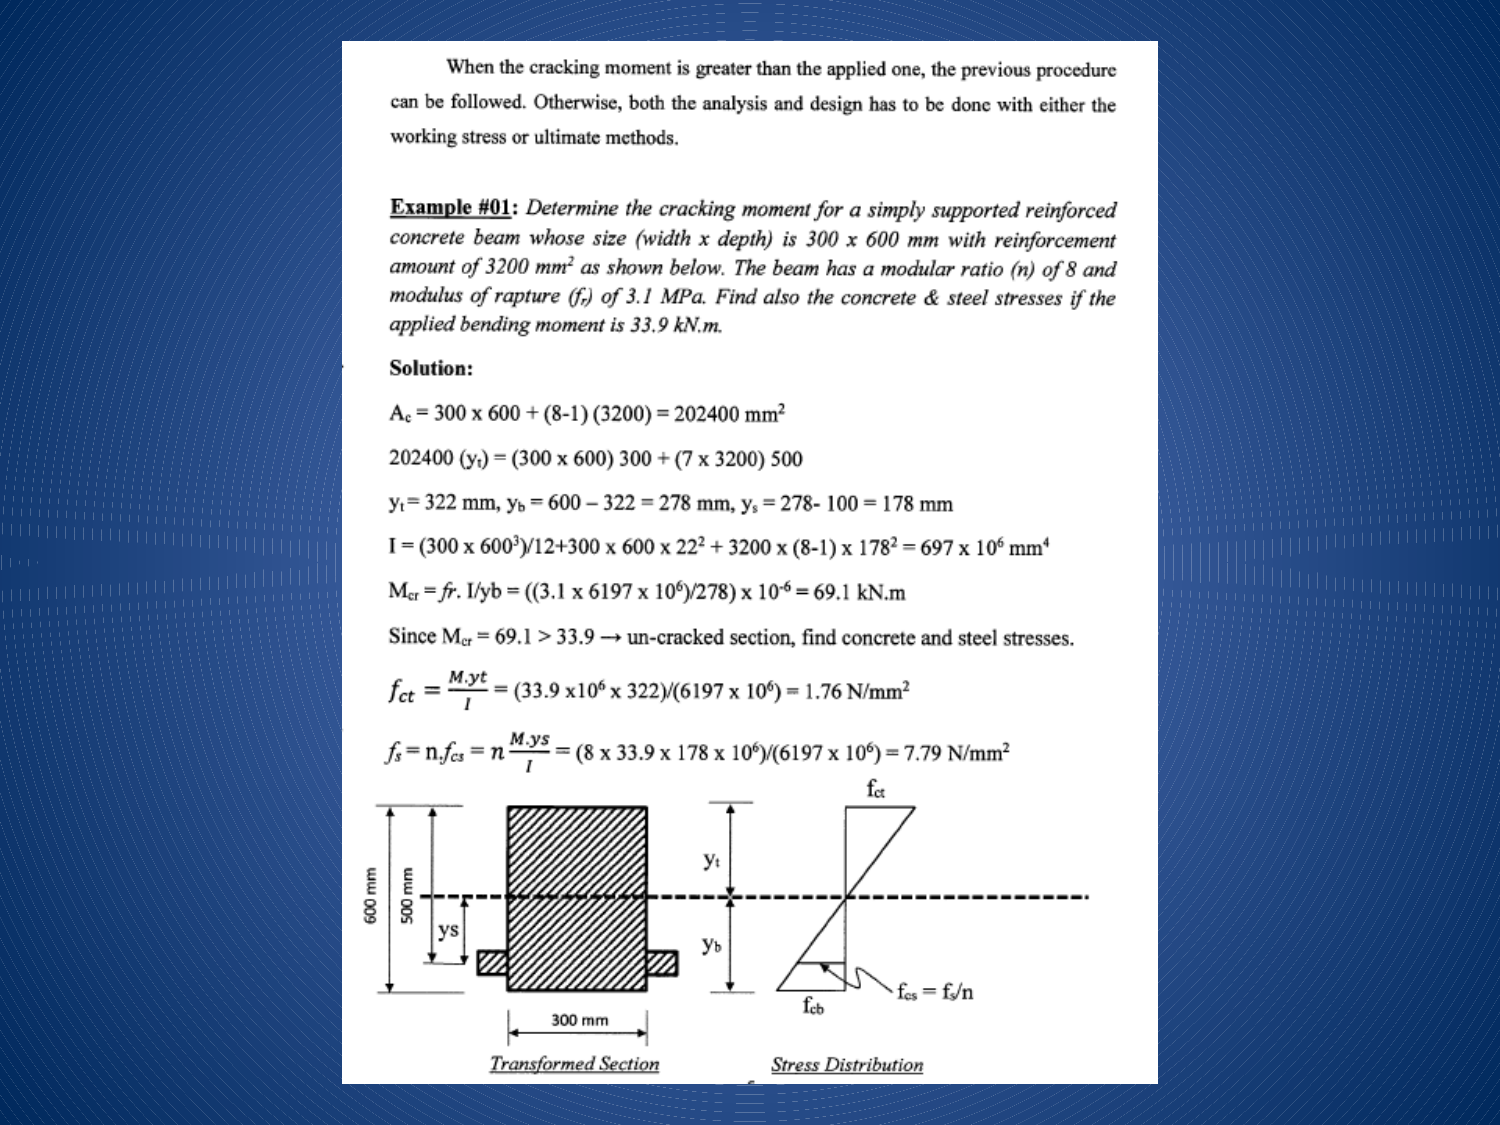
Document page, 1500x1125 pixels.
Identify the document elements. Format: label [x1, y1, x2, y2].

picture [341, 41, 1158, 1084]
